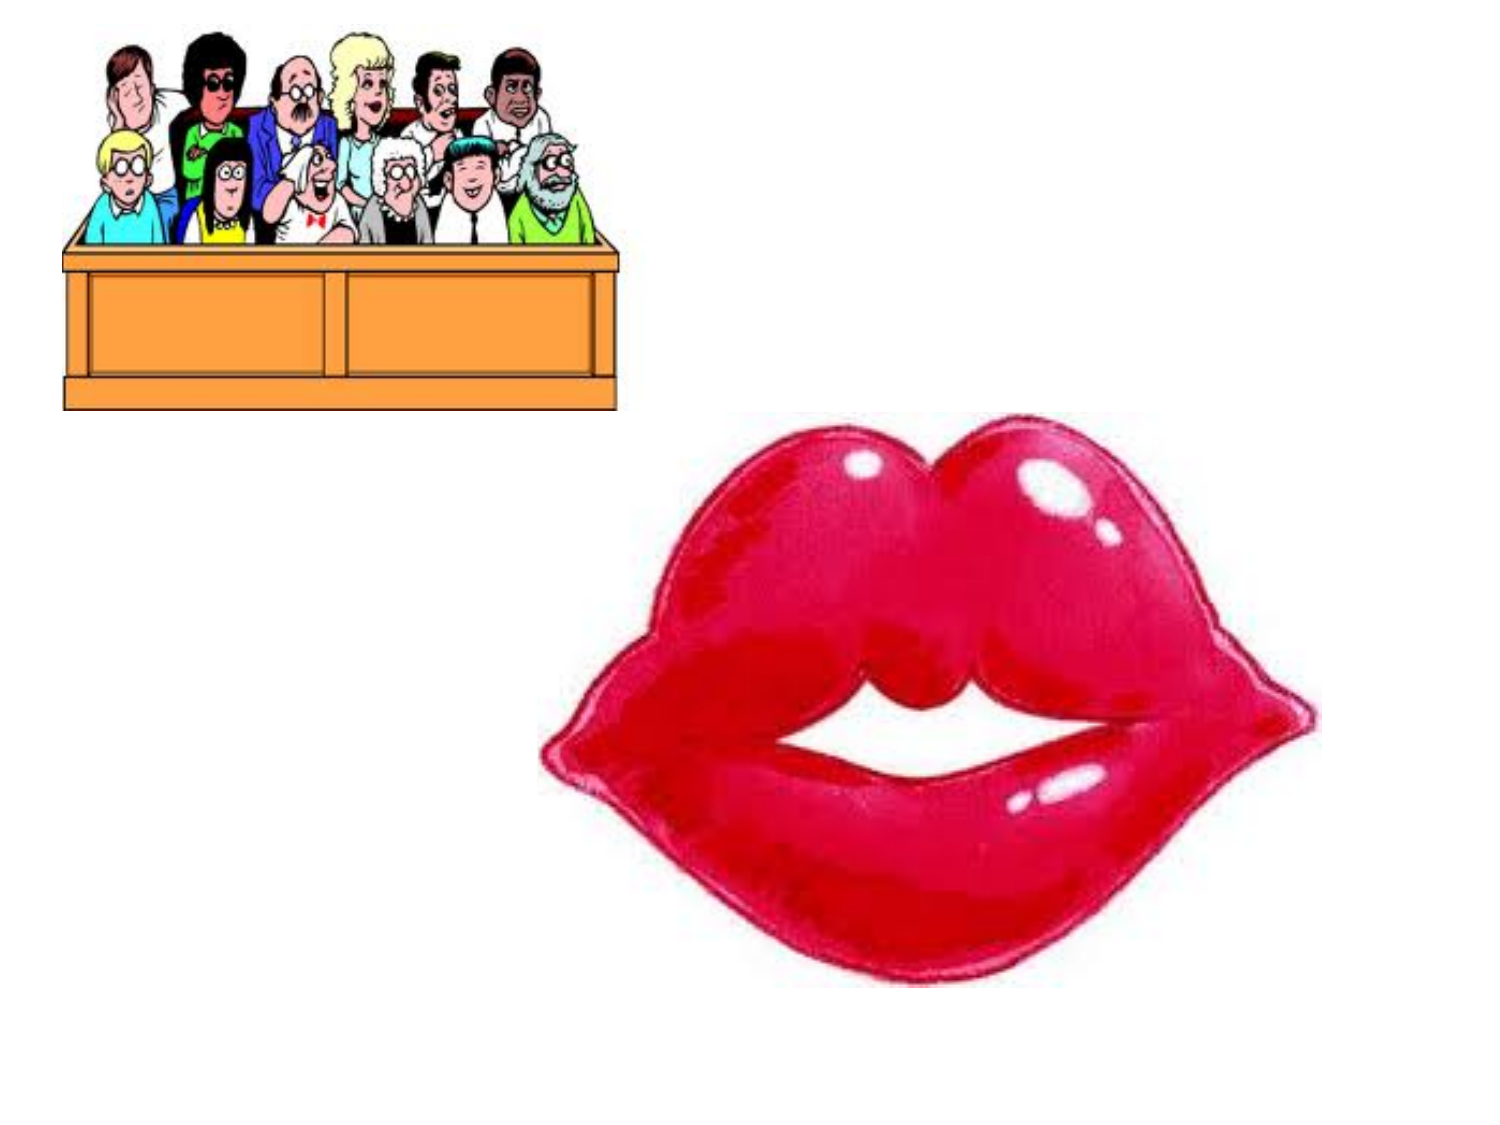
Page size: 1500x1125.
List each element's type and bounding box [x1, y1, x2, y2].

picture [62, 24, 663, 411]
picture [536, 412, 1322, 988]
